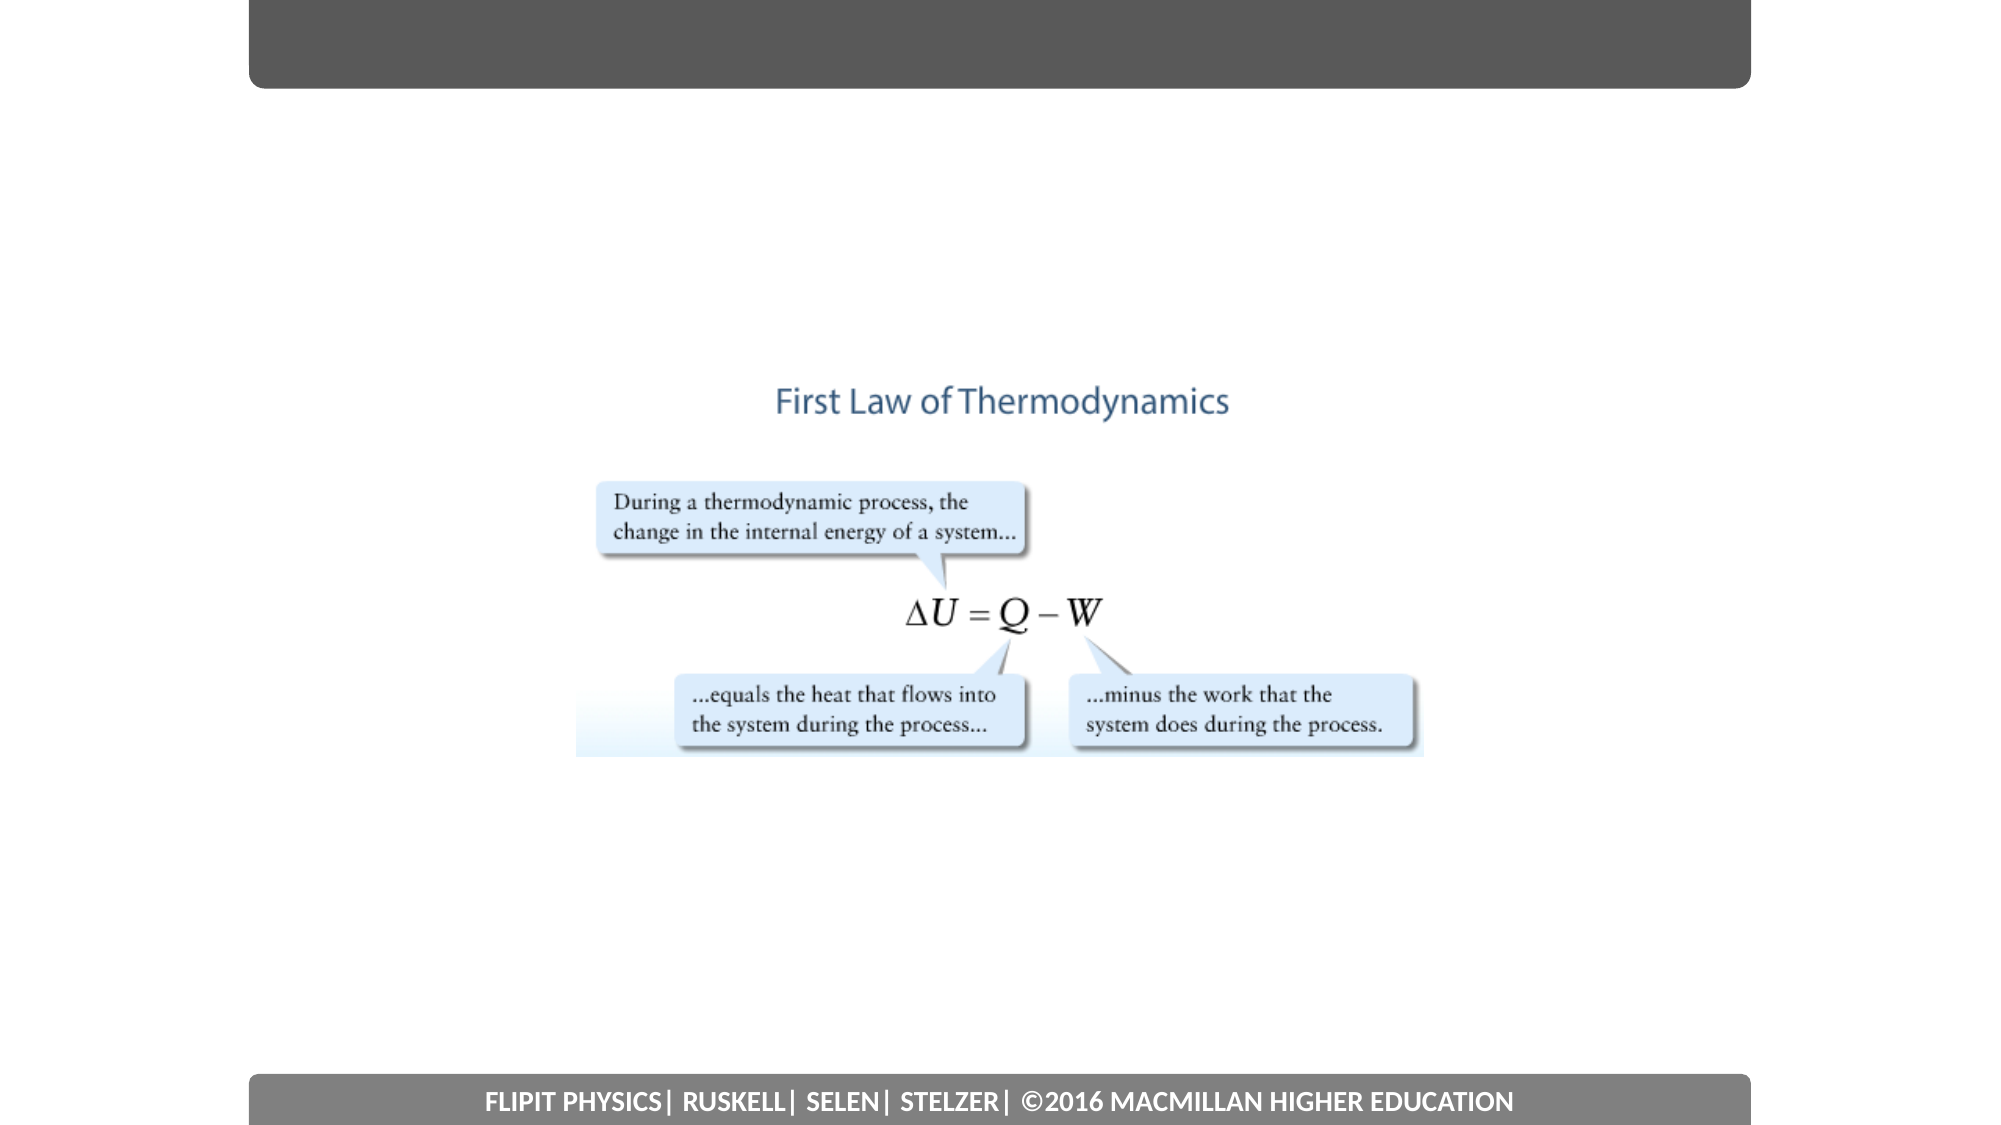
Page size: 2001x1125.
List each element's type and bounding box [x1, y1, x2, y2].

text_box [248, 0, 1752, 89]
picture [576, 367, 1424, 757]
text_box [249, 1074, 1750, 1125]
